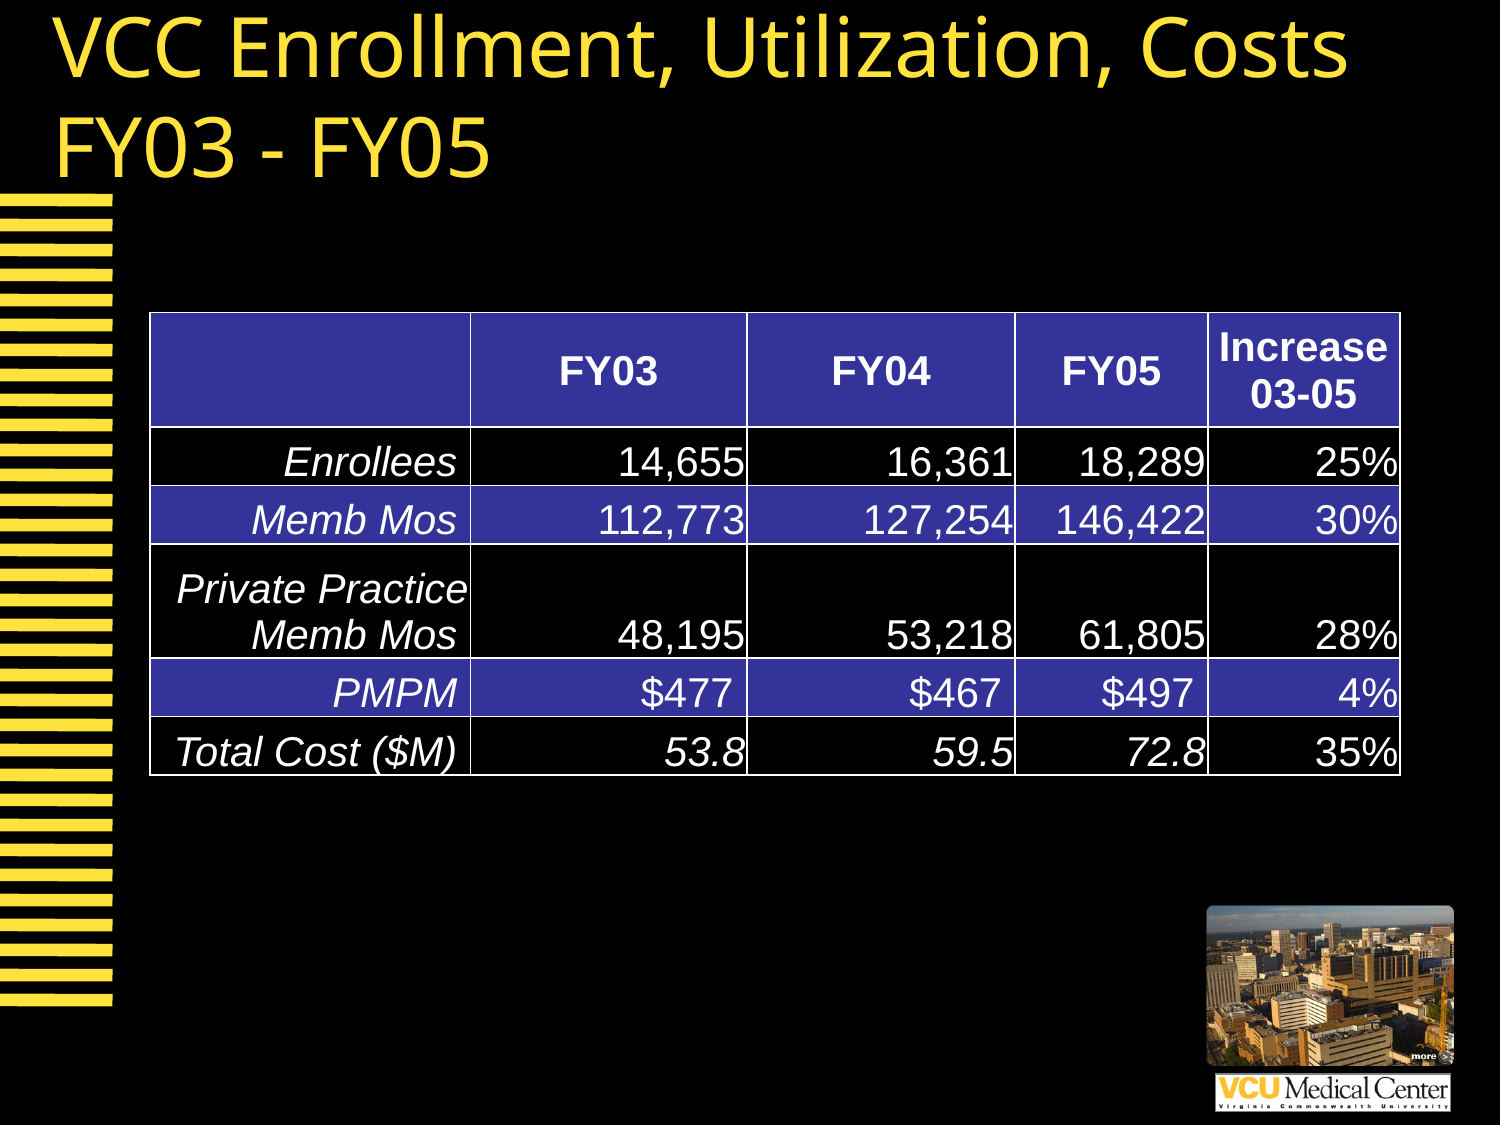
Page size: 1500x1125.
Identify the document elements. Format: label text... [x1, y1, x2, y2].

table_header Increase 03-05 [1209, 313, 1399, 426]
table_cell 72.8 [1016, 717, 1207, 774]
table_cell 14,655 [471, 428, 746, 485]
table_cell Memb Mos [151, 486, 470, 543]
table_header [151, 313, 470, 426]
table_cell $497 [1016, 659, 1207, 716]
table_cell 18,289 [1016, 428, 1207, 485]
picture [1199, 900, 1461, 1072]
picture [1216, 1075, 1450, 1111]
table_cell 53,218 [748, 545, 1014, 657]
table_header FY04 [748, 313, 1014, 426]
table_cell 59.5 [748, 717, 1014, 774]
table_cell 53.8 [471, 717, 746, 774]
table_cell 16,361 [748, 428, 1014, 485]
table_cell 4% [1209, 659, 1399, 716]
table_cell 61,805 [1016, 545, 1207, 657]
table_cell 146,422 [1016, 486, 1207, 543]
table_cell $467 [748, 659, 1014, 716]
table_cell 28% [1209, 545, 1399, 657]
table_cell 35% [1209, 717, 1399, 774]
table_cell 127,254 [748, 486, 1014, 543]
table_cell PMPM [151, 659, 470, 716]
title VCC Enrollment, Utilization, Costs FY03 - FY05 [37, 0, 1500, 188]
table_header FY03 [471, 313, 746, 426]
table_cell 48,195 [471, 545, 746, 657]
table_cell 30% [1209, 486, 1399, 543]
table_cell 112,773 [471, 486, 746, 543]
table_cell Private Practice Memb Mos [151, 545, 470, 657]
table_cell $477 [471, 659, 746, 716]
table_header FY05 [1016, 313, 1207, 426]
table_cell Total Cost ($M) [151, 717, 470, 774]
table_cell 25% [1209, 428, 1399, 485]
table_cell Enrollees [151, 428, 470, 485]
